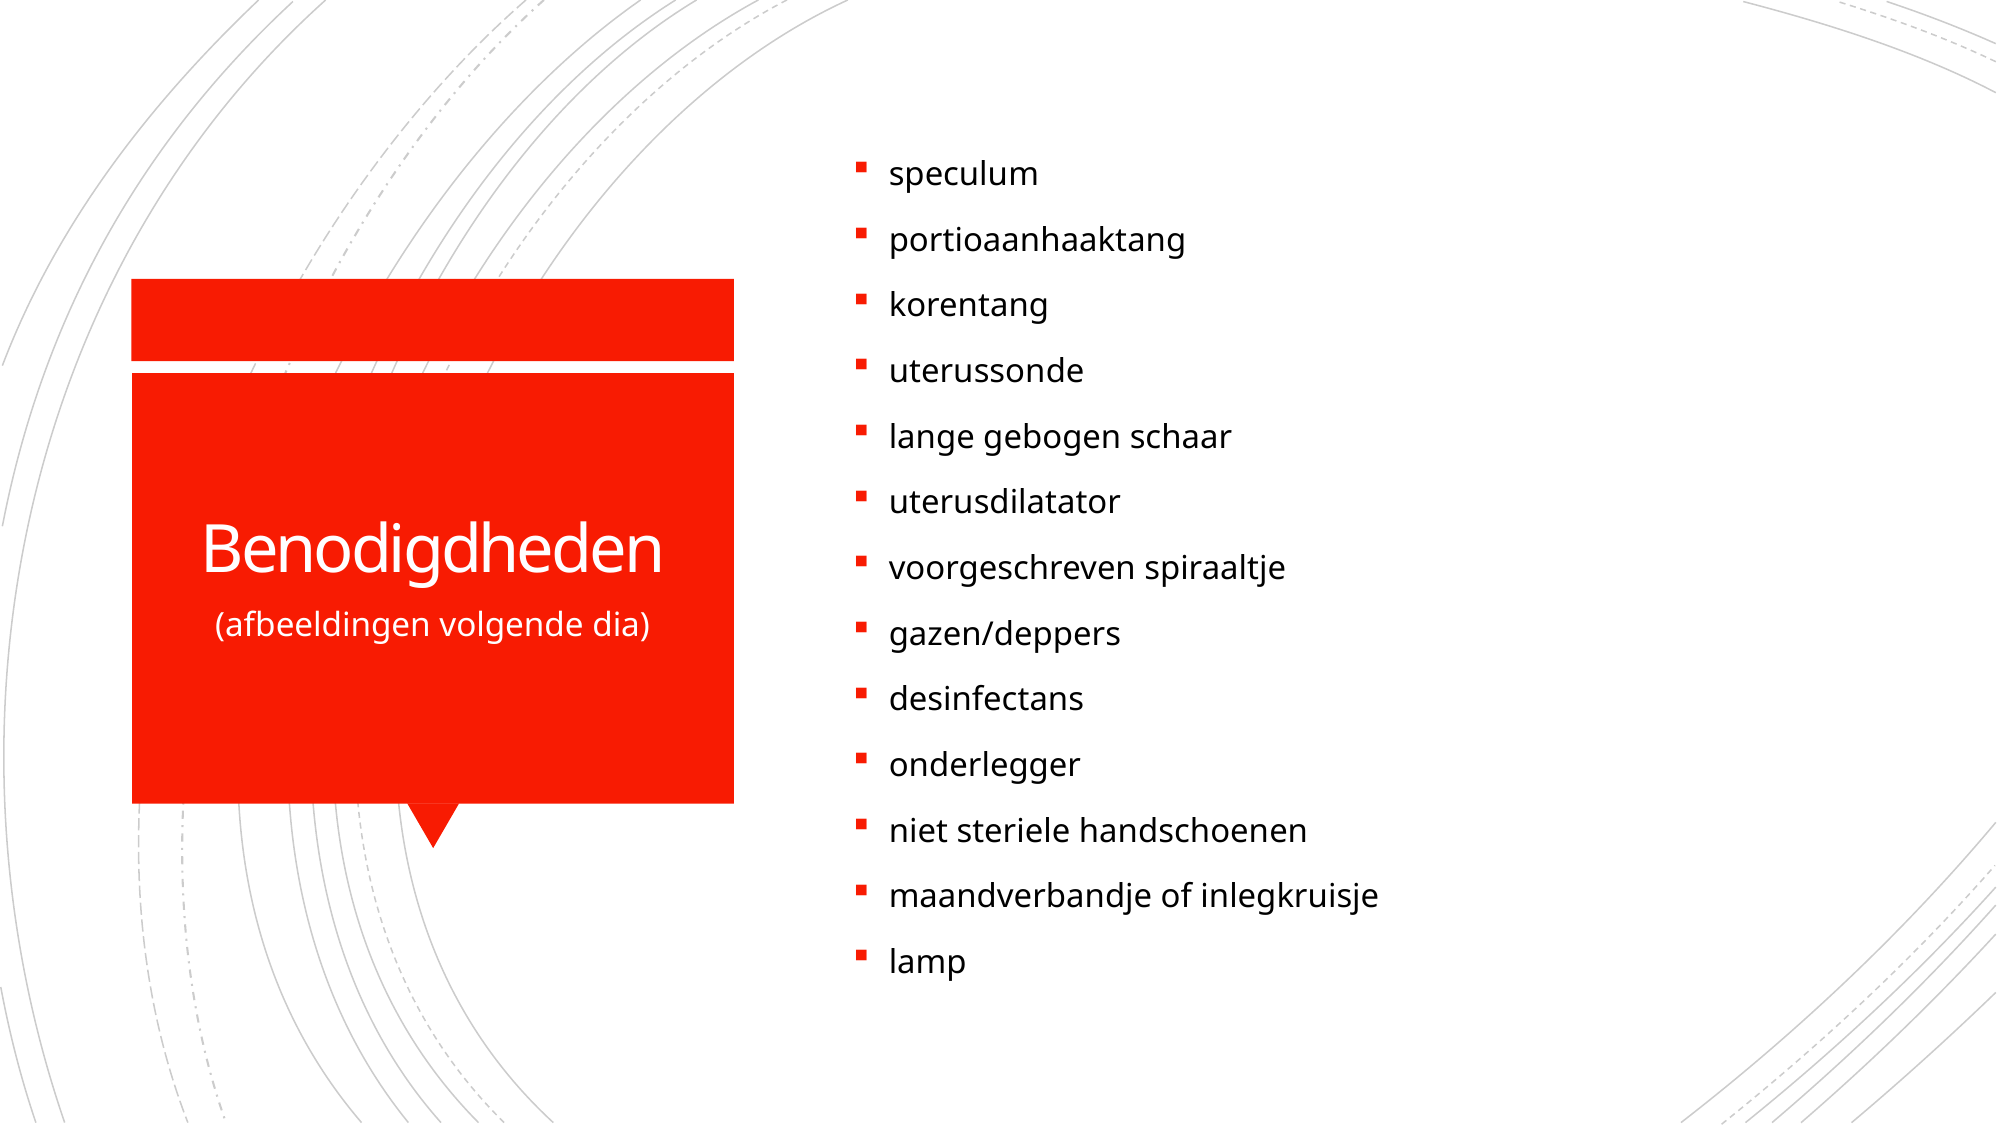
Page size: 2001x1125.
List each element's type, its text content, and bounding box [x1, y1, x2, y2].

list speculum portioaanhaaktang korentang uterussonde lange gebogen schaar uterusdilatator voorgeschreven spiraaltje gazen/deppers desinfectans onderlegger niet steriele handschoenen maandverbandje of inlegkruisje lamp [838, 131, 1868, 993]
title Benodigdheden [145, 385, 721, 587]
list (afbeeldingen volgende dia) [145, 587, 721, 788]
